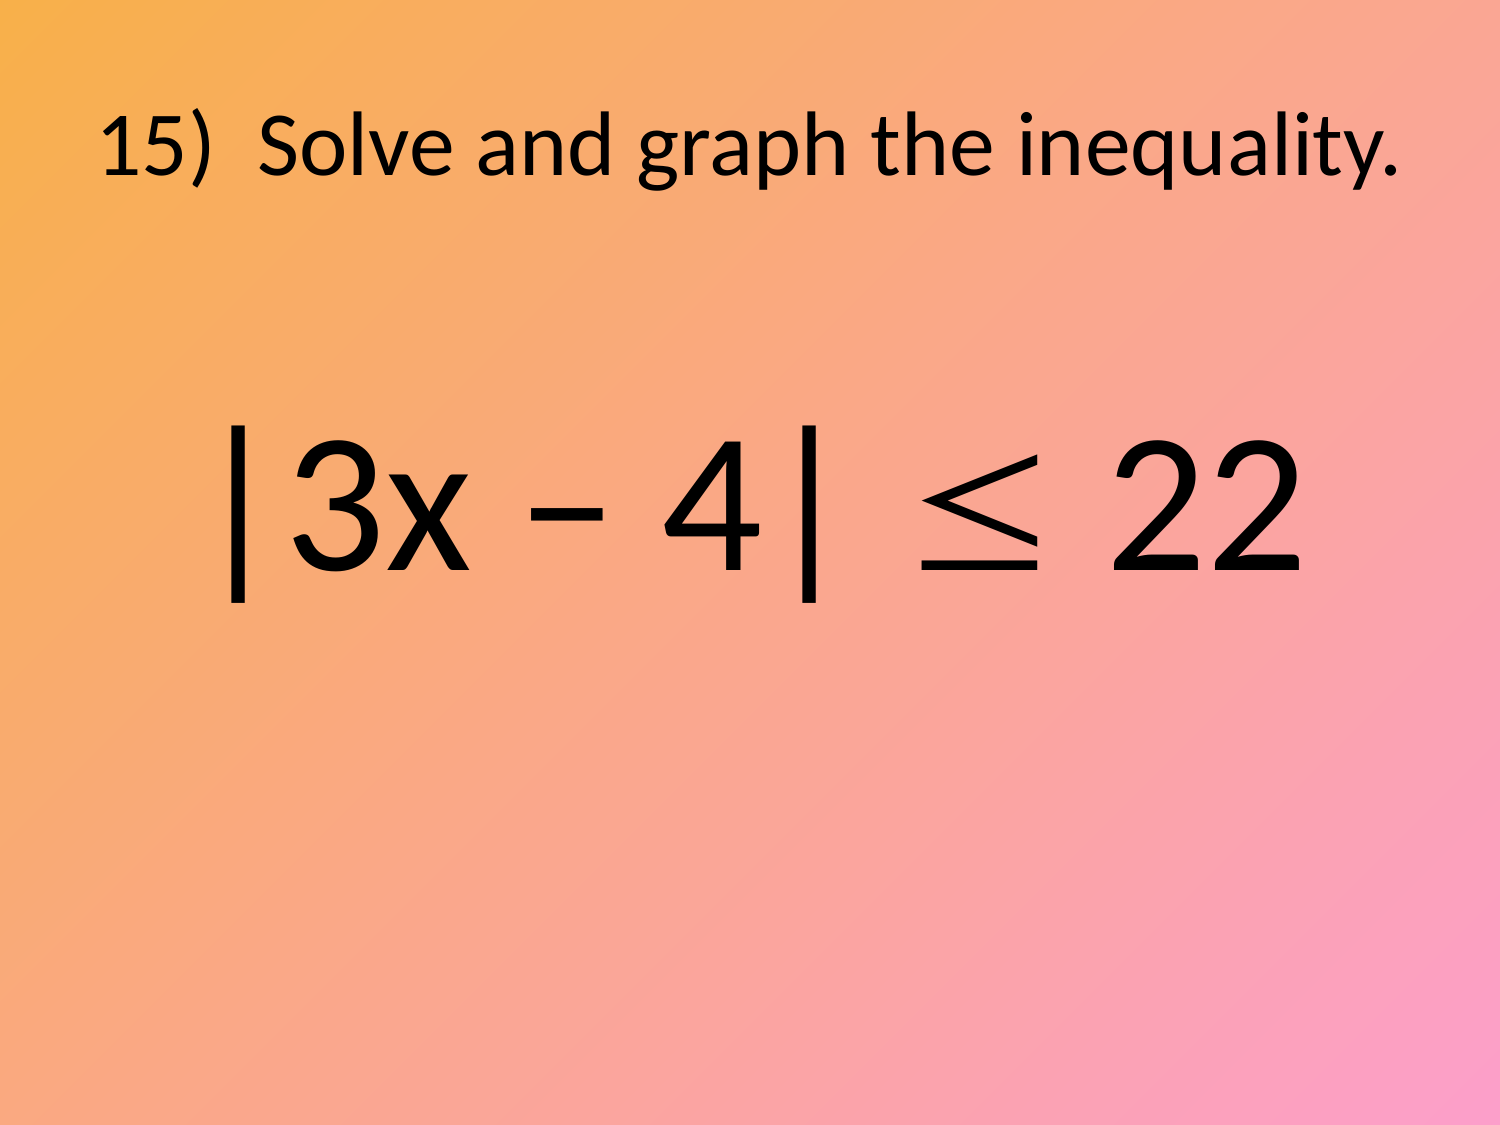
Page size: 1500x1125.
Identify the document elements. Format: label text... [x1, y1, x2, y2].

list |3x – 4|  22 [74, 262, 1426, 1006]
title 15) Solve and graph the inequality. [74, 44, 1426, 233]
